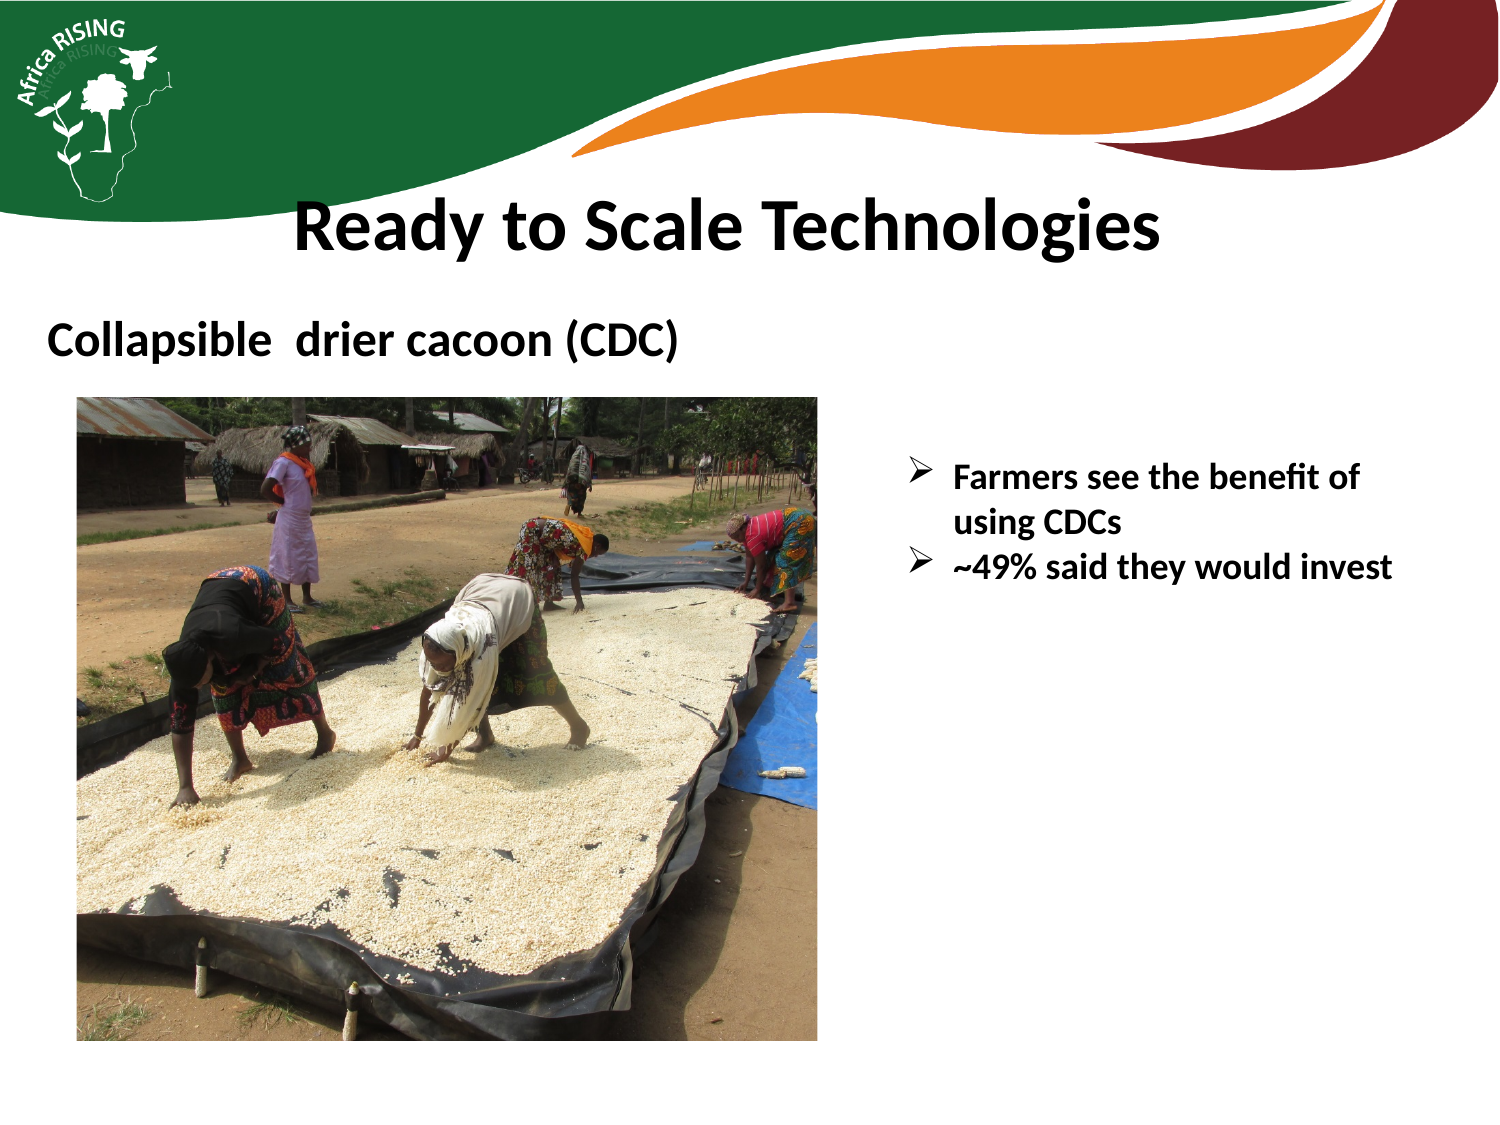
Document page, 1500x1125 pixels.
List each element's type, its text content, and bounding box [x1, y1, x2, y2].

text_box Farmers see the benefit of using CDCs ~49% said they would invest [891, 444, 1447, 595]
title Ready to Scale Technologies [53, 126, 1404, 315]
picture [76, 396, 818, 1041]
picture [0, 0, 1499, 222]
text_box Collapsible drier cacoon (CDC) [32, 299, 696, 375]
